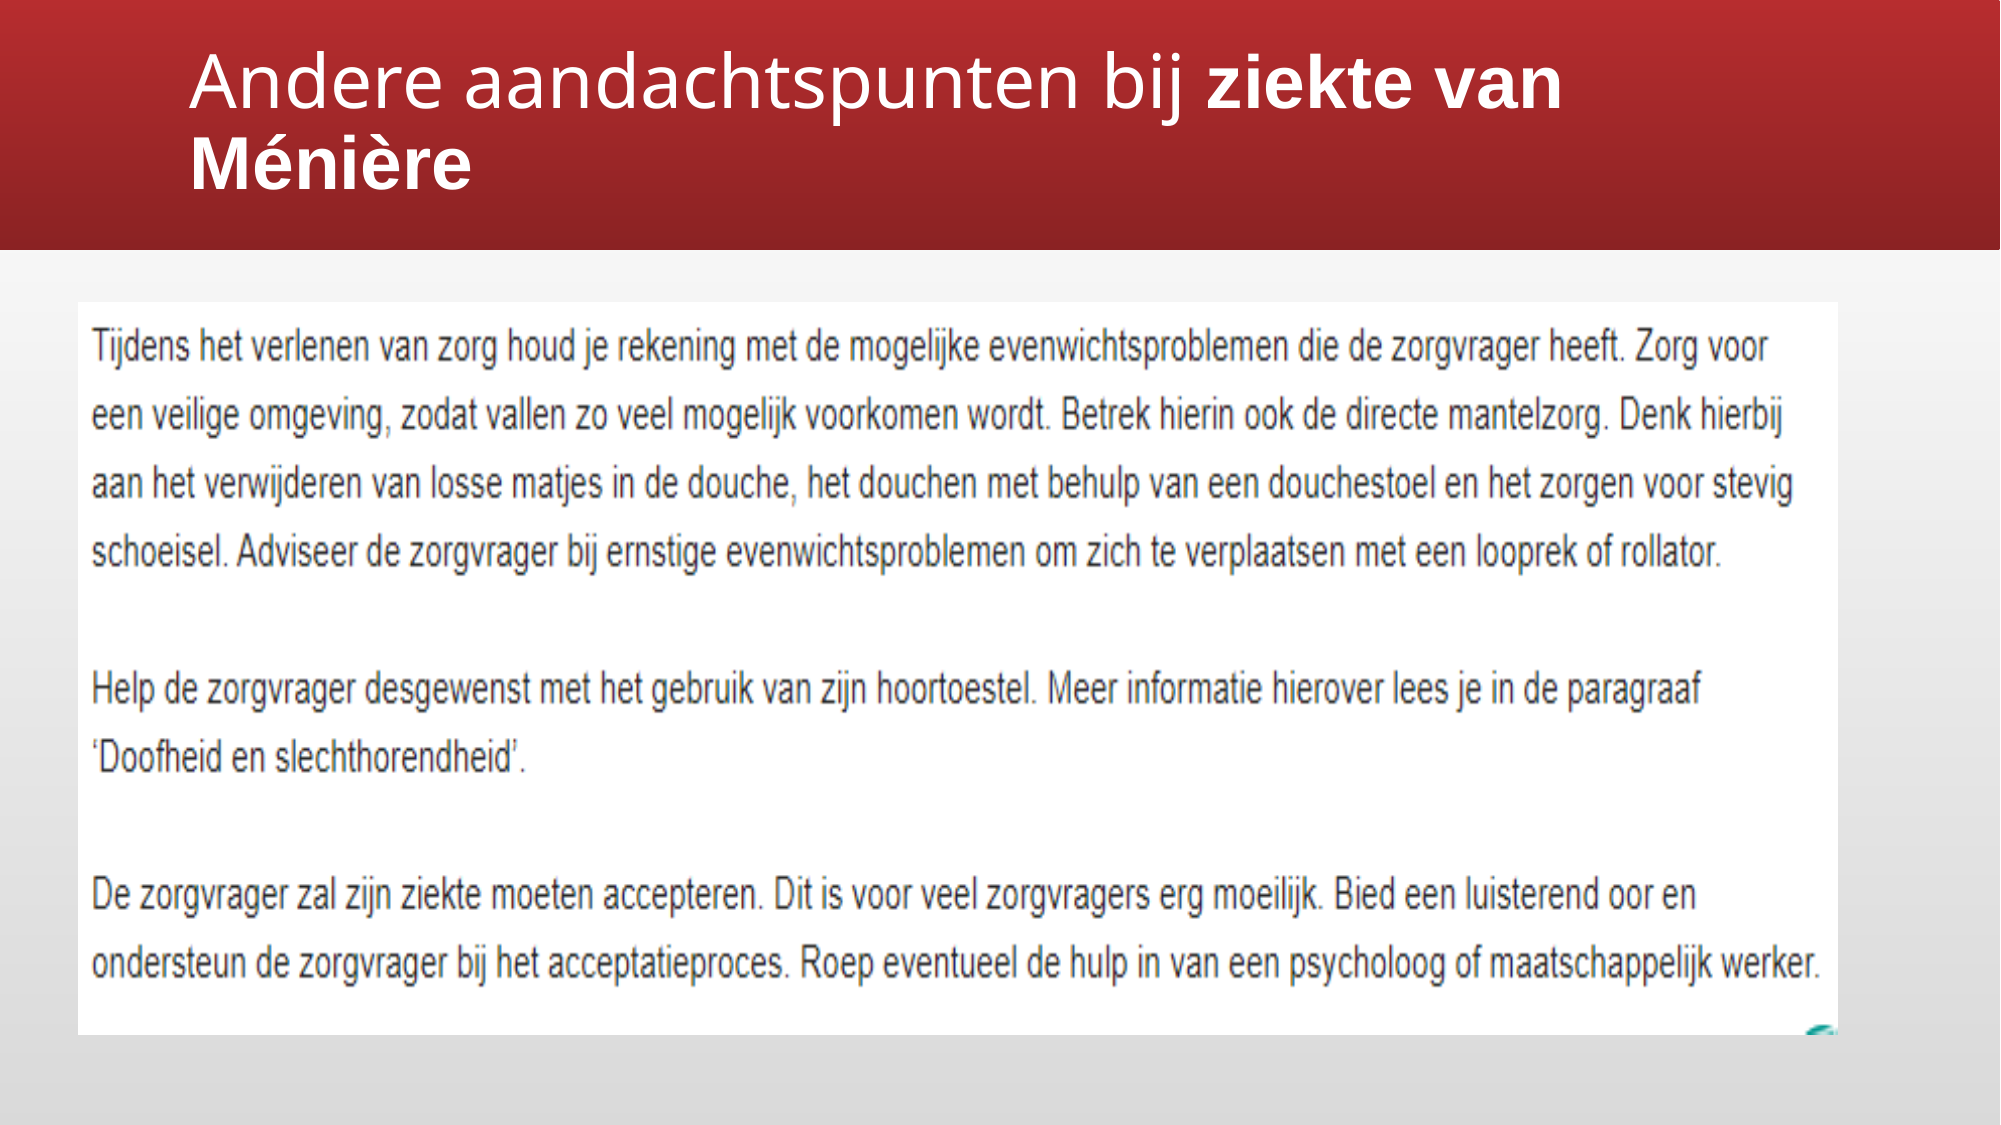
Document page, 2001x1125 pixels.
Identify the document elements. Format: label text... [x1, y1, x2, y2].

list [78, 302, 1838, 1035]
title Andere aandachtspunten bij ziekte van Ménière [174, 16, 1825, 234]
